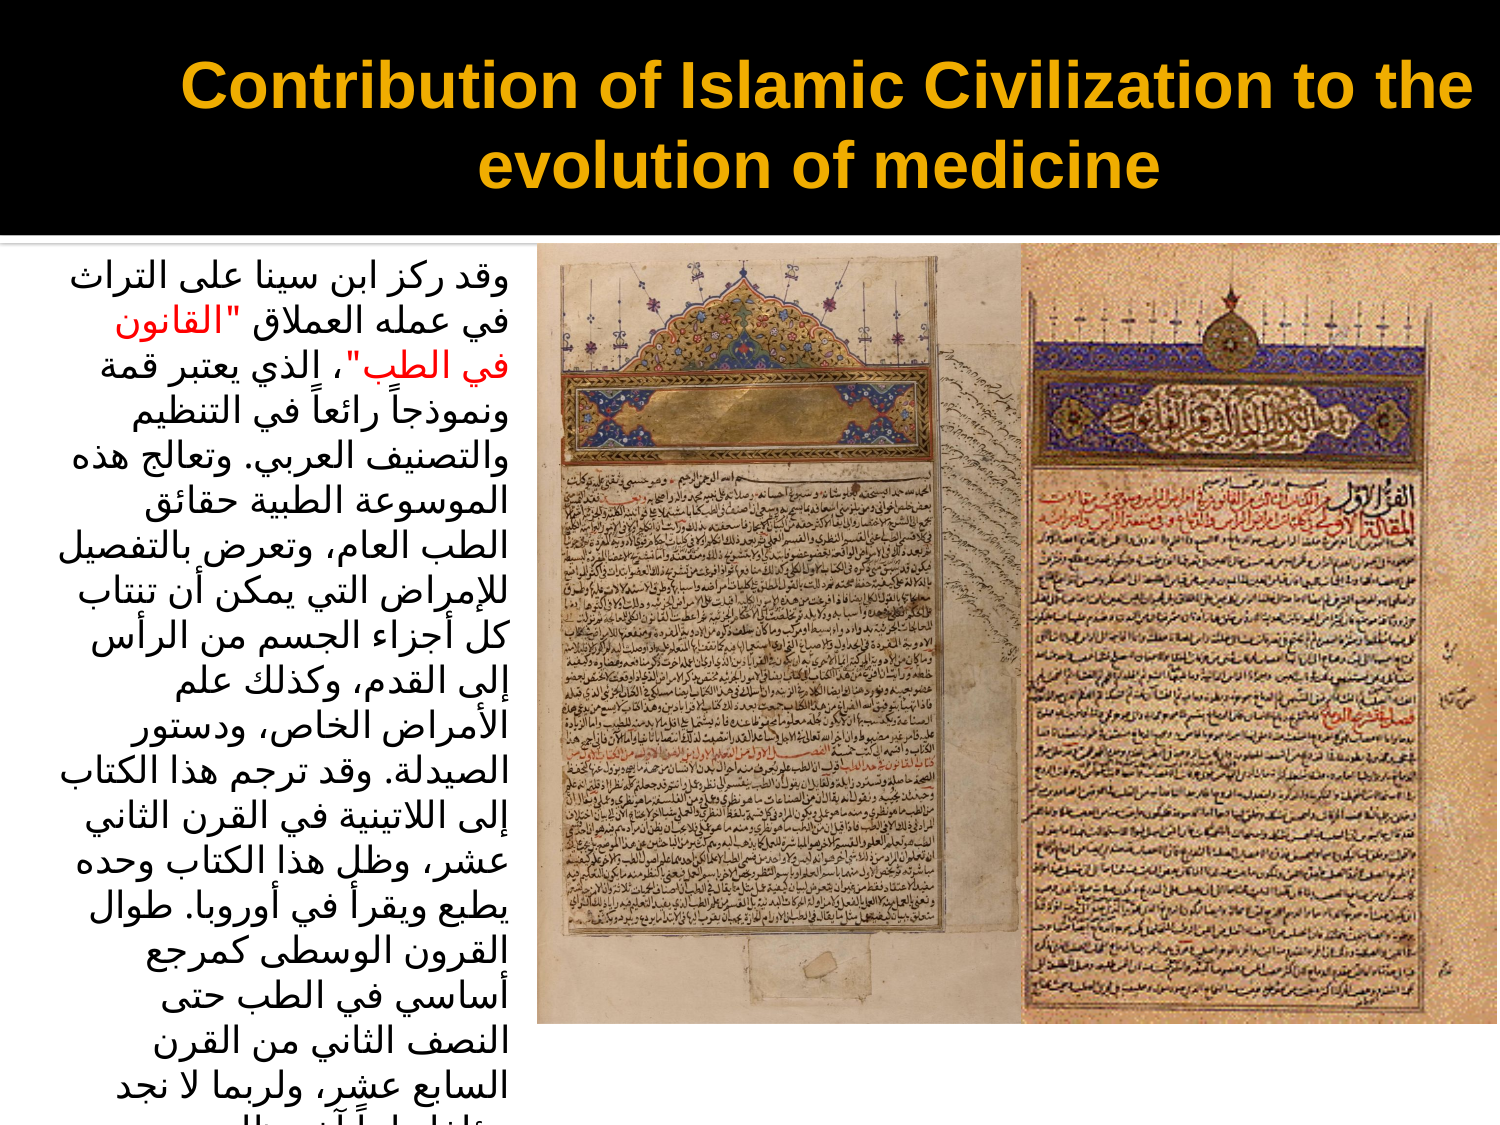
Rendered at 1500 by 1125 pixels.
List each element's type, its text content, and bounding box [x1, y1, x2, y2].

title Contribution of Islamic Civilization to the evolution of medicine [150, 19, 1500, 225]
picture [537, 243, 1497, 1024]
text_box وقد ركز ابن سينا على التراث في عمله العملاق "القانون في الطب"، الذي يعتبر قمة ونموذجاً رائعاً في التنظيم والتصنيف العربي. وتعالج هذه الموسوعة الطبية حقائق الطب العام، وتعرض بالتفصيل للإمراض التي يمكن أن تنتاب كل أجزاء الجسم من الرأس إلى القدم، وكذلك علم الأمراض الخاص، ودستور الصيدلة. وقد ترجم هذا الكتاب إلى اللاتينية في القرن الثاني عشر، وظل هذا الكتاب وحده يطبع ويقرأ في أوروبا. طوال القرون الوسطى كمرجع أساسي في الطب حتى النصف الثاني من القرن السابع عشر، ولربما لا نجد مؤلفا طبياً آخر ظل موضع الدراسة كل هذا الزمن، وهو لا يزال يستخدم حتى الآن في بلدان الشرق [41, 243, 526, 1125]
